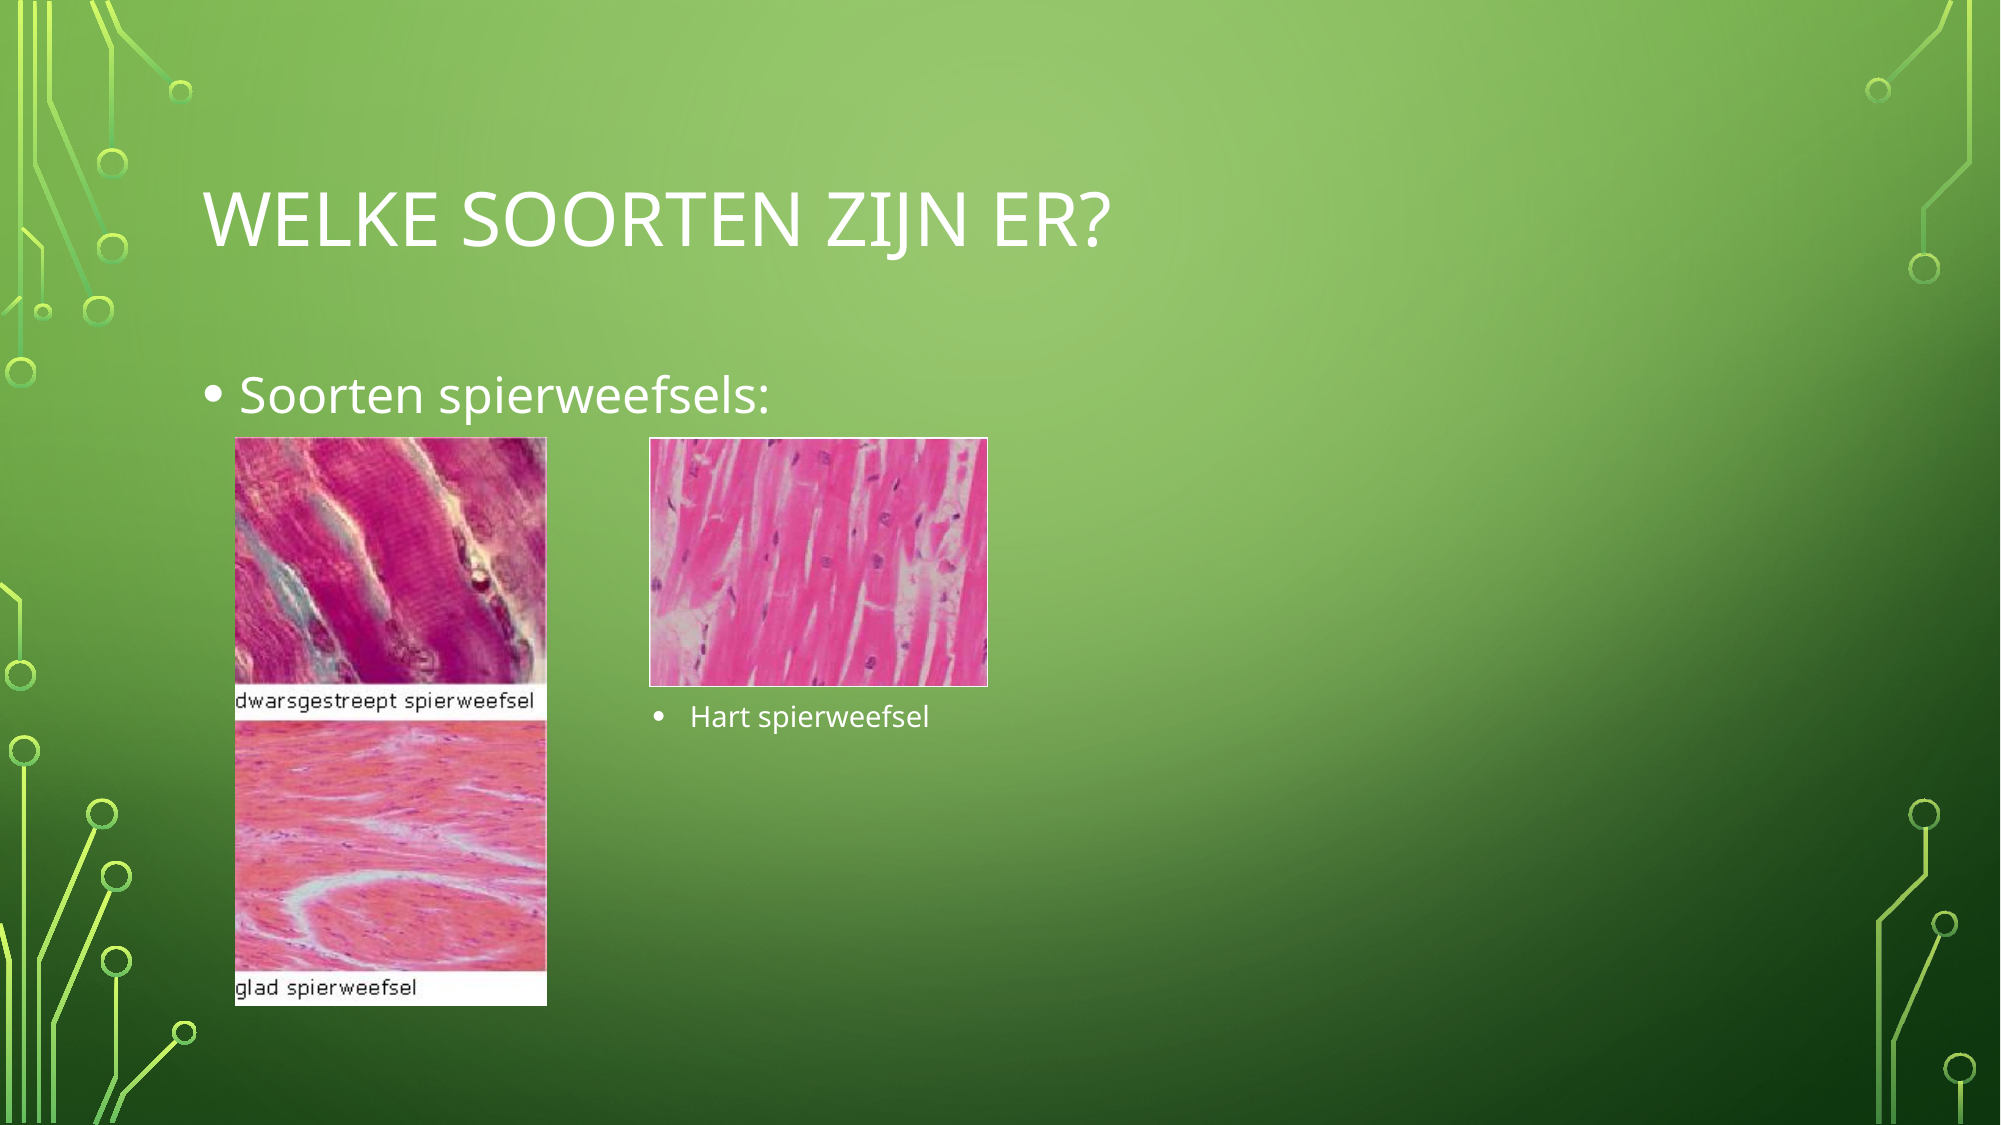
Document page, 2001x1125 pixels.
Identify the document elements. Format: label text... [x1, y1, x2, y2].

picture [235, 437, 547, 1006]
picture [648, 437, 989, 688]
title Welke soorten zijn er? [187, 101, 1813, 343]
list Soorten spierweefsels: Hart spierweefsel [187, 343, 1813, 925]
